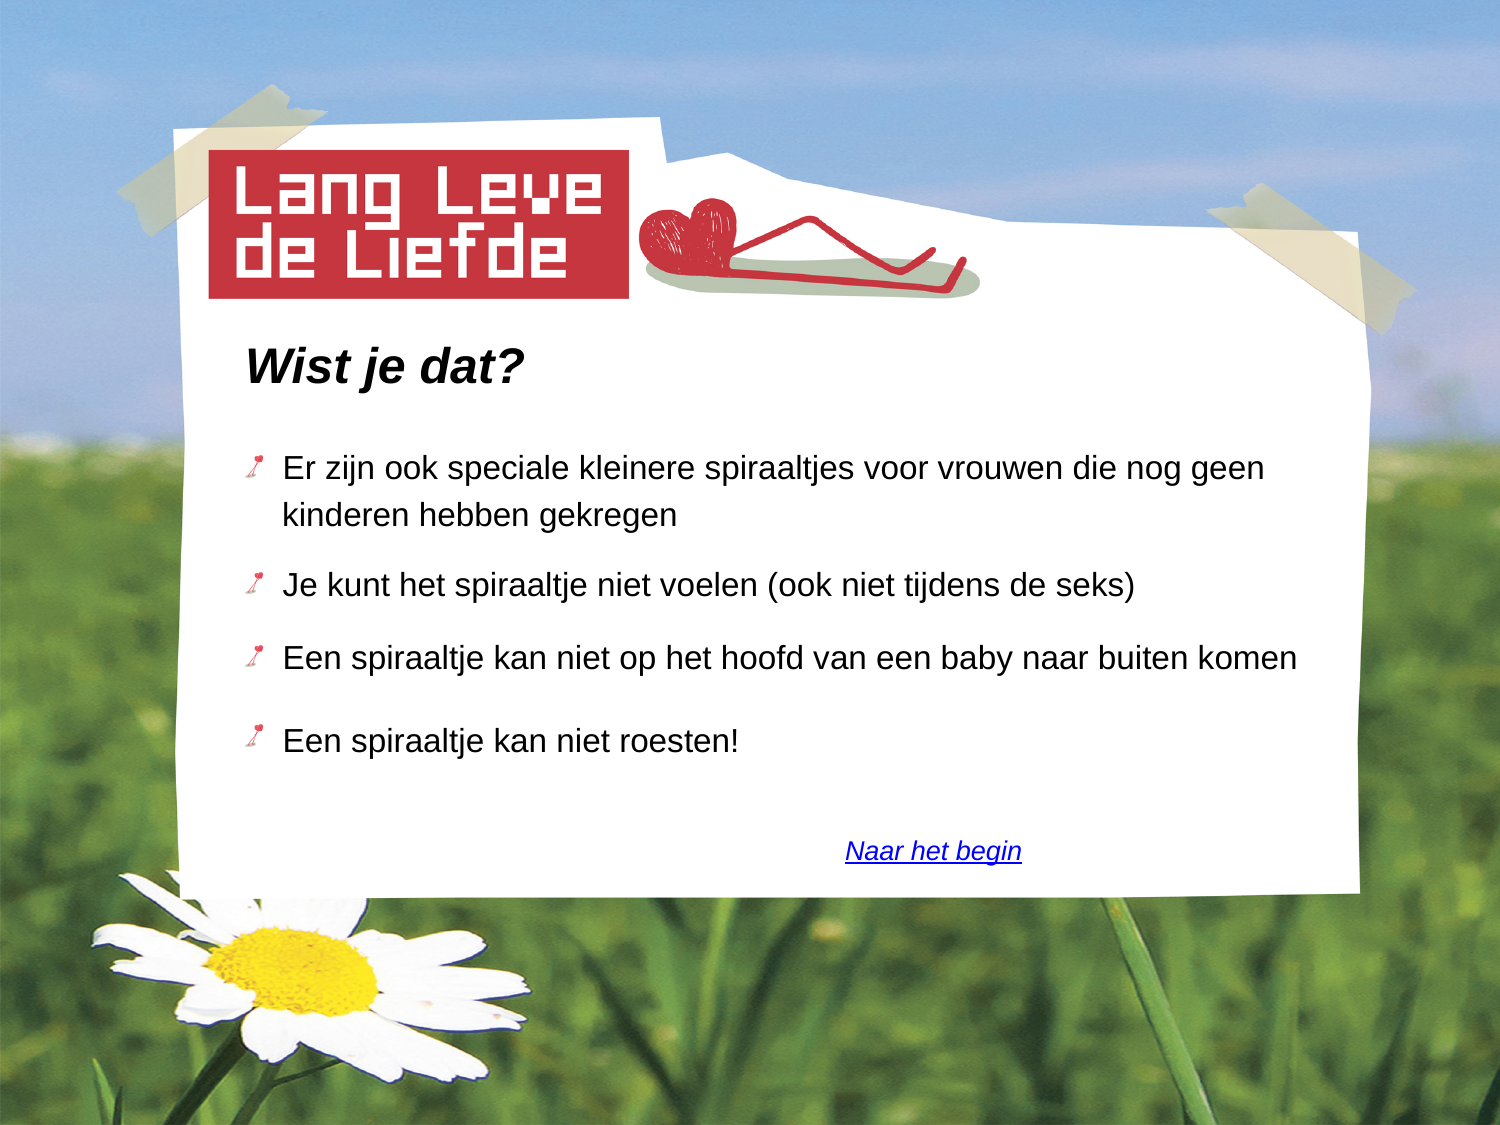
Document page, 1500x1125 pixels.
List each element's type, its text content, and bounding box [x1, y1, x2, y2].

list Wist je dat? Er zijn ook speciale kleinere spiraaltjes voor vrouwen die nog geen kinderen hebben gekregen Je kunt het spiraaltje niet voelen (ook niet tijdens de seks) Een spiraaltje kan niet op het hoofd van een baby naar buiten komen Een spiraaltje kan niet roesten! Naar het begin [229, 325, 1335, 891]
picture [0, 0, 1500, 1125]
